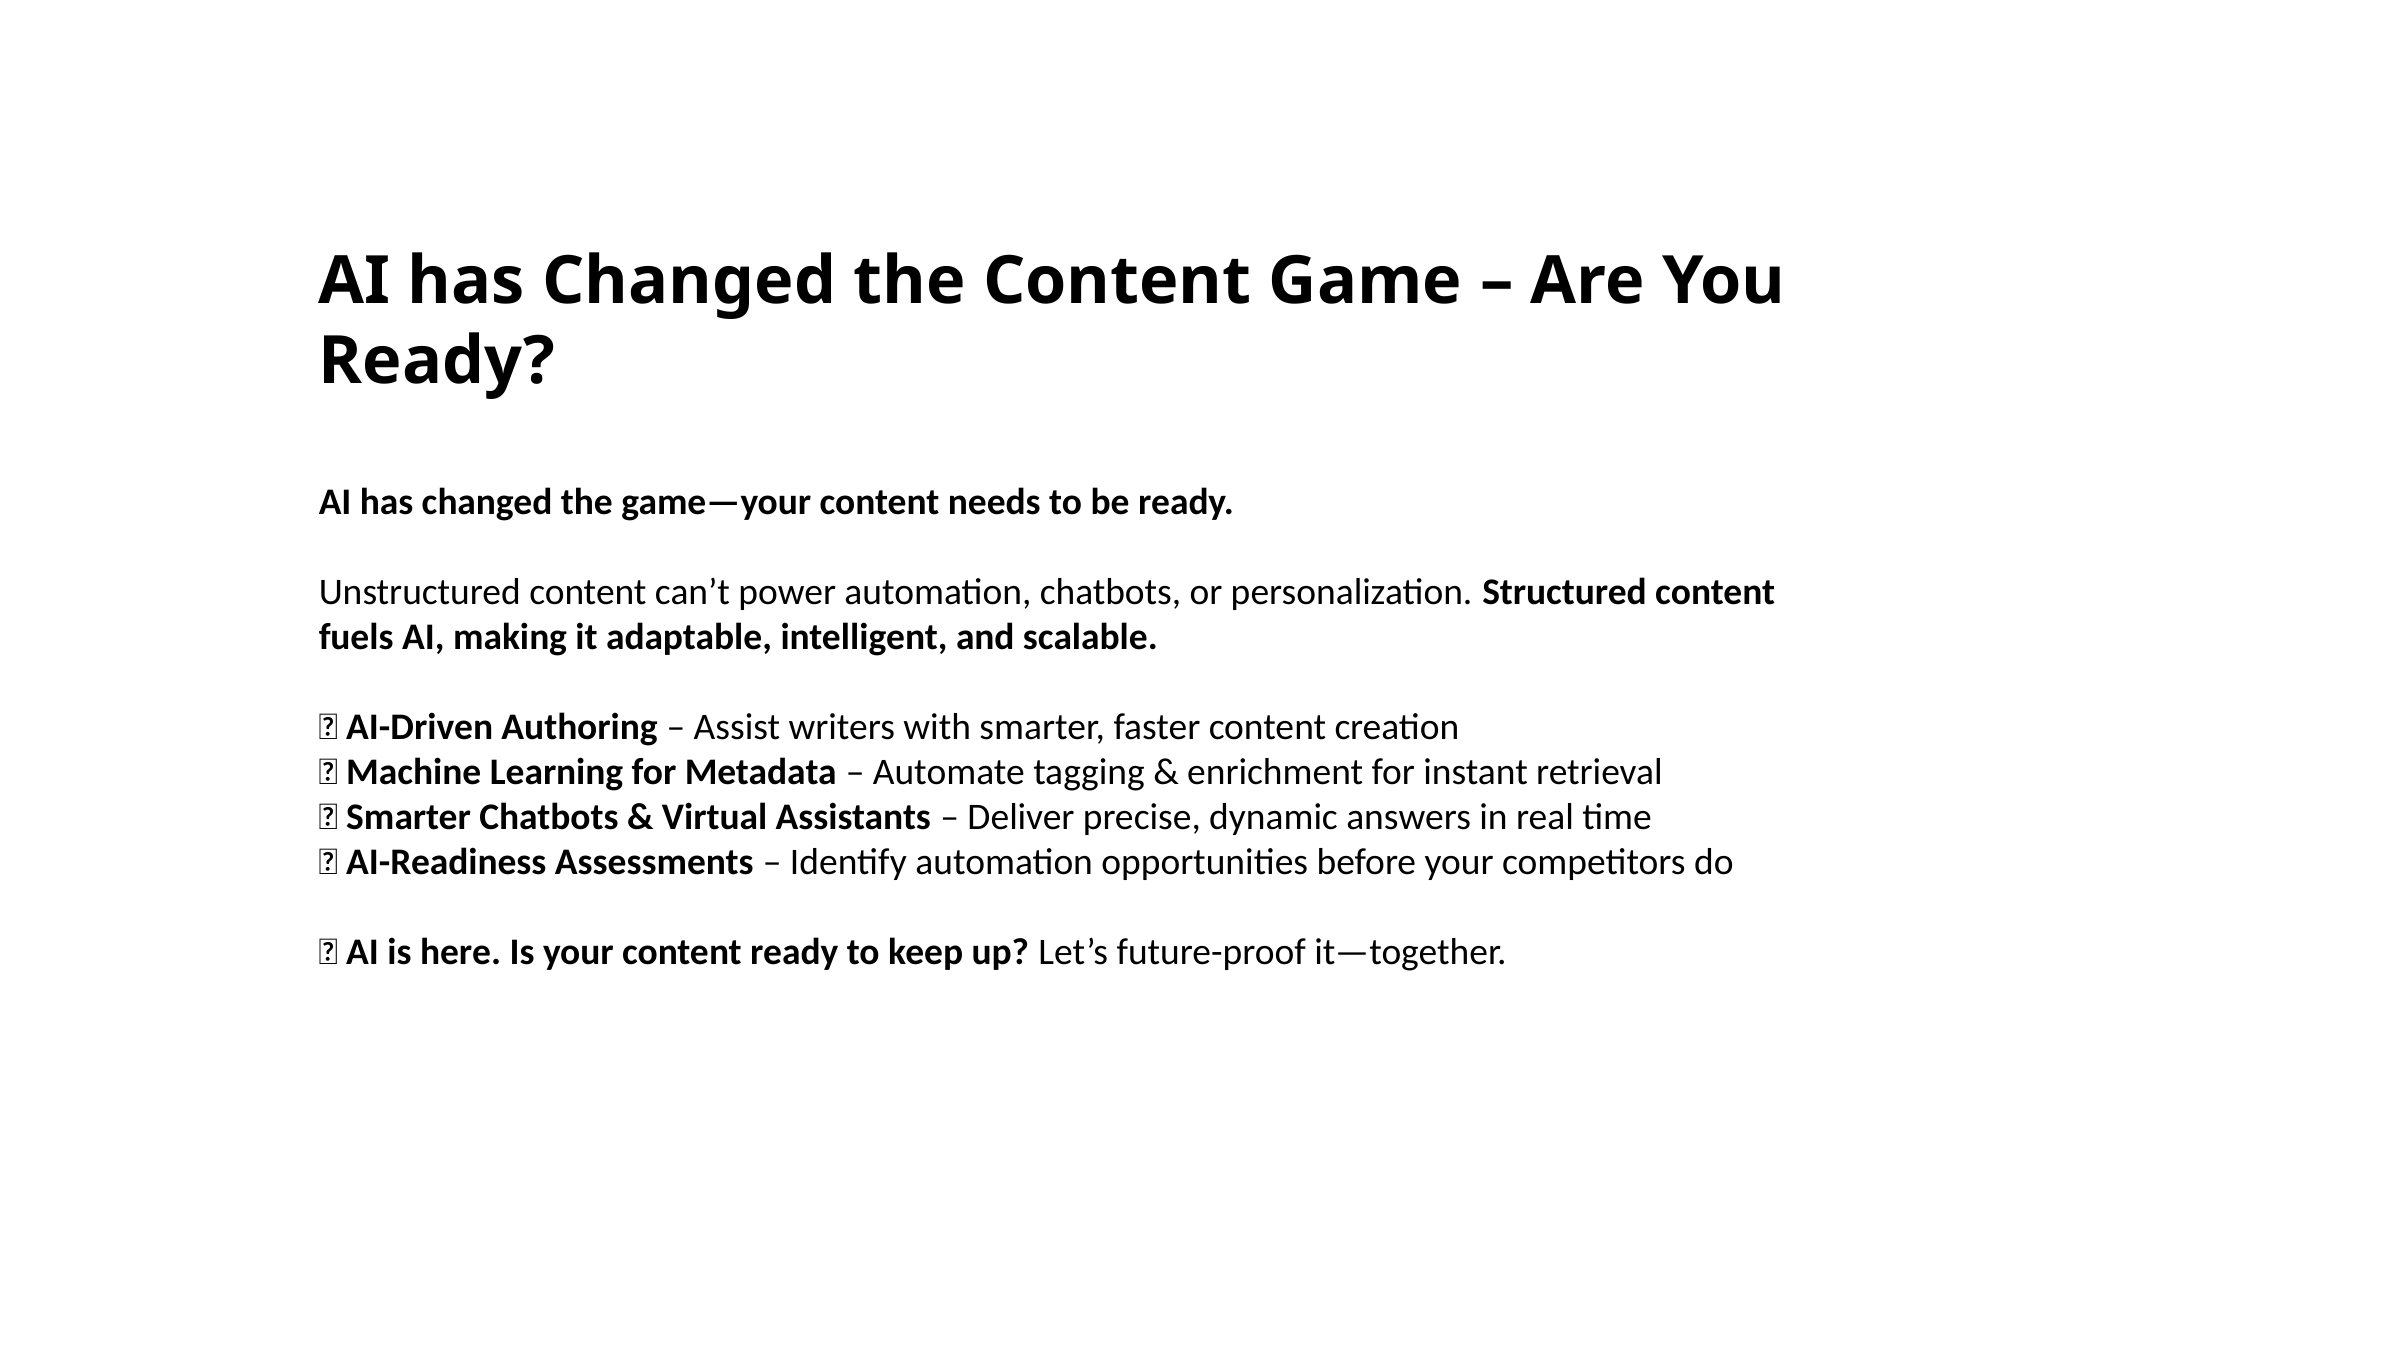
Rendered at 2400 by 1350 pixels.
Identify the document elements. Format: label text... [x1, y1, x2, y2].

text_box AI has Changed the Content Game – Are You Ready? AI has changed the game—your content needs to be ready. Unstructured content can’t power automation, chatbots, or personalization. Structured content fuels AI, making it adaptable, intelligent, and scalable. 🔹 AI-Driven Authoring – Assist writers with smarter, faster content creation 🔹 Machine Learning for Metadata – Automate tagging & enrichment for instant retrieval 🔹 Smarter Chatbots & Virtual Assistants – Deliver precise, dynamic answers in real time 🔹 AI-Readiness Assessments – Identify automation opportunities before your competitors do 🔥 AI is here. Is your content ready to keep up? Let’s future-proof it—together. [304, 229, 1806, 980]
